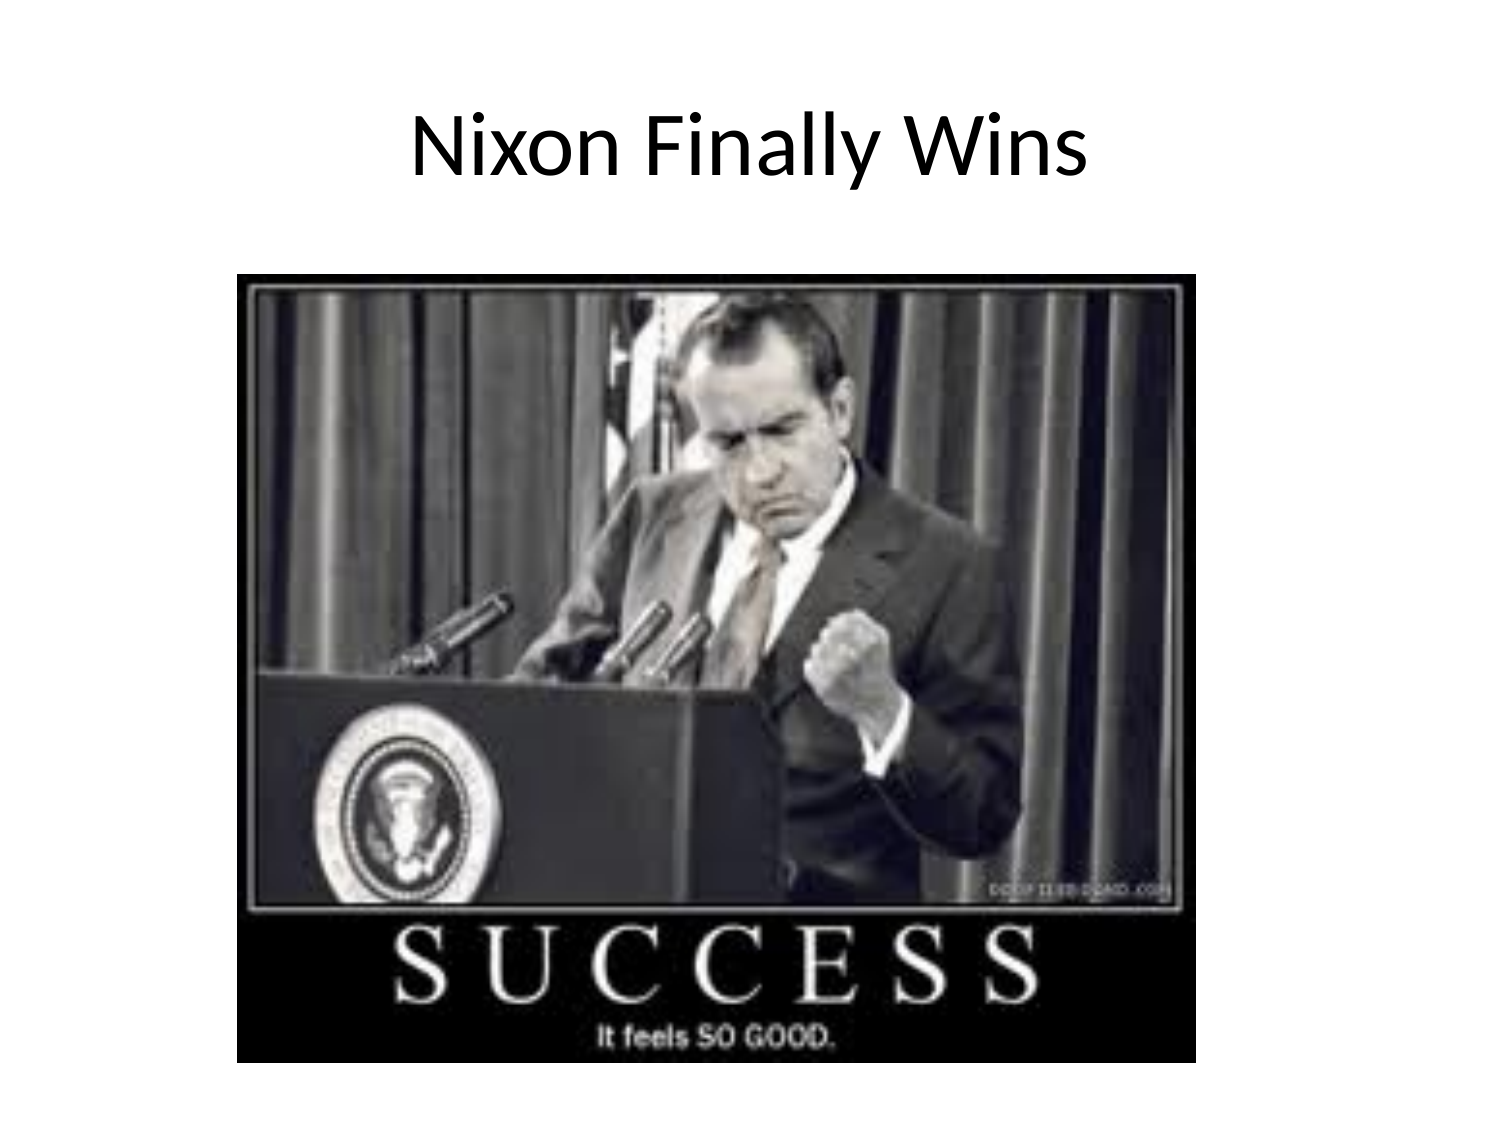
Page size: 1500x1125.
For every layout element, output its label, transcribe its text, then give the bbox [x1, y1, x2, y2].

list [237, 274, 1196, 1064]
title Nixon Finally Wins [75, 45, 1425, 233]
